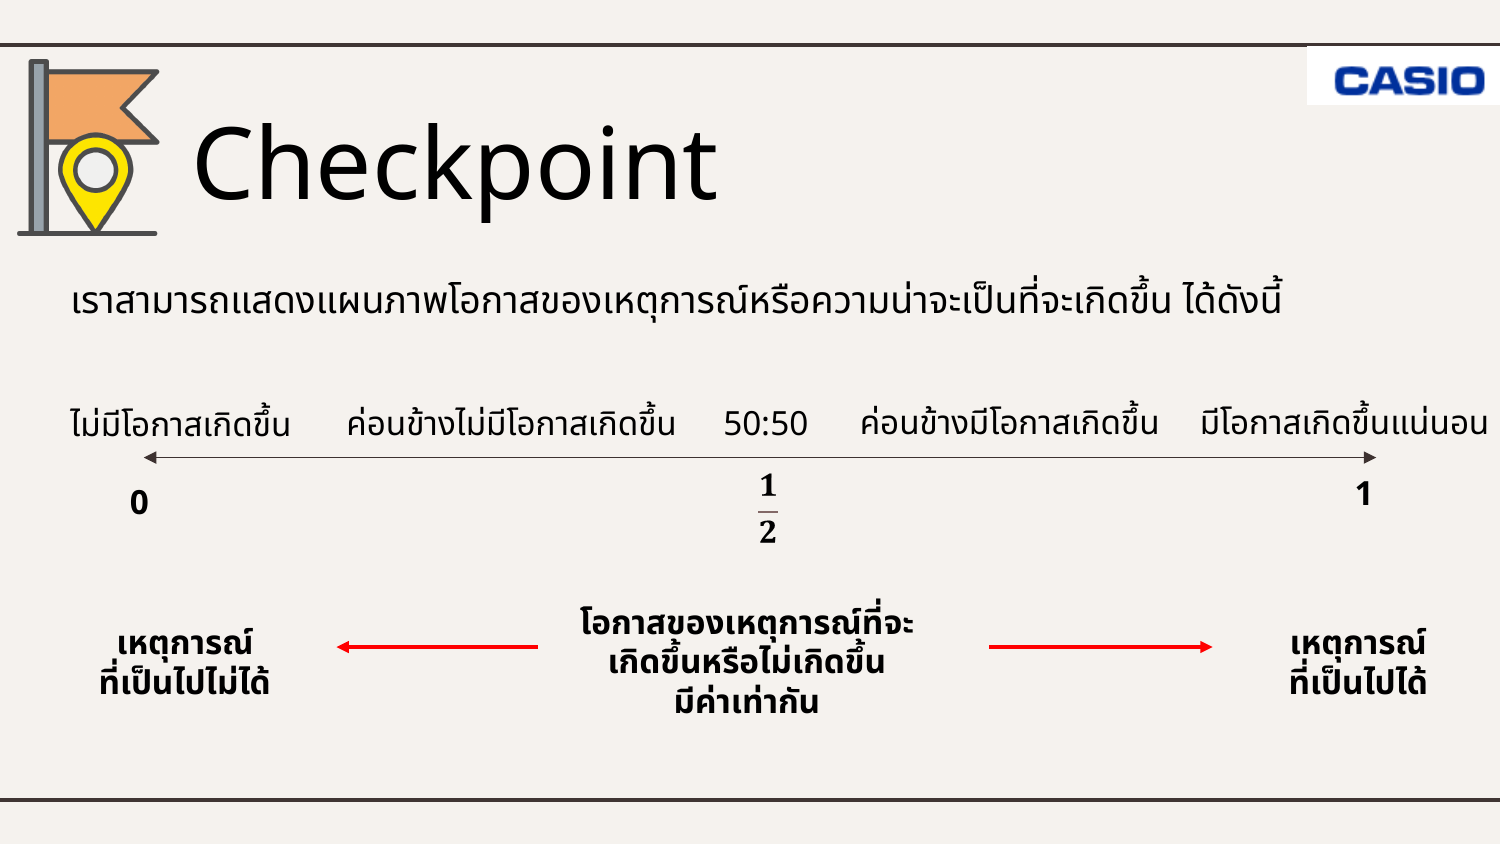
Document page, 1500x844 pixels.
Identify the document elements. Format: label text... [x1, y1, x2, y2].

picture [1307, 46, 1500, 105]
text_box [39, 268, 1475, 552]
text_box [39, 593, 951, 730]
text_box Checkpoint [181, 84, 1155, 179]
text_box เหตุการณ์ ที่เป็นไปได้ [1212, 613, 1500, 709]
text_box มีโอกาสเกิดขึ้นแน่นอน [1479, 393, 1500, 449]
picture [0, 59, 177, 237]
